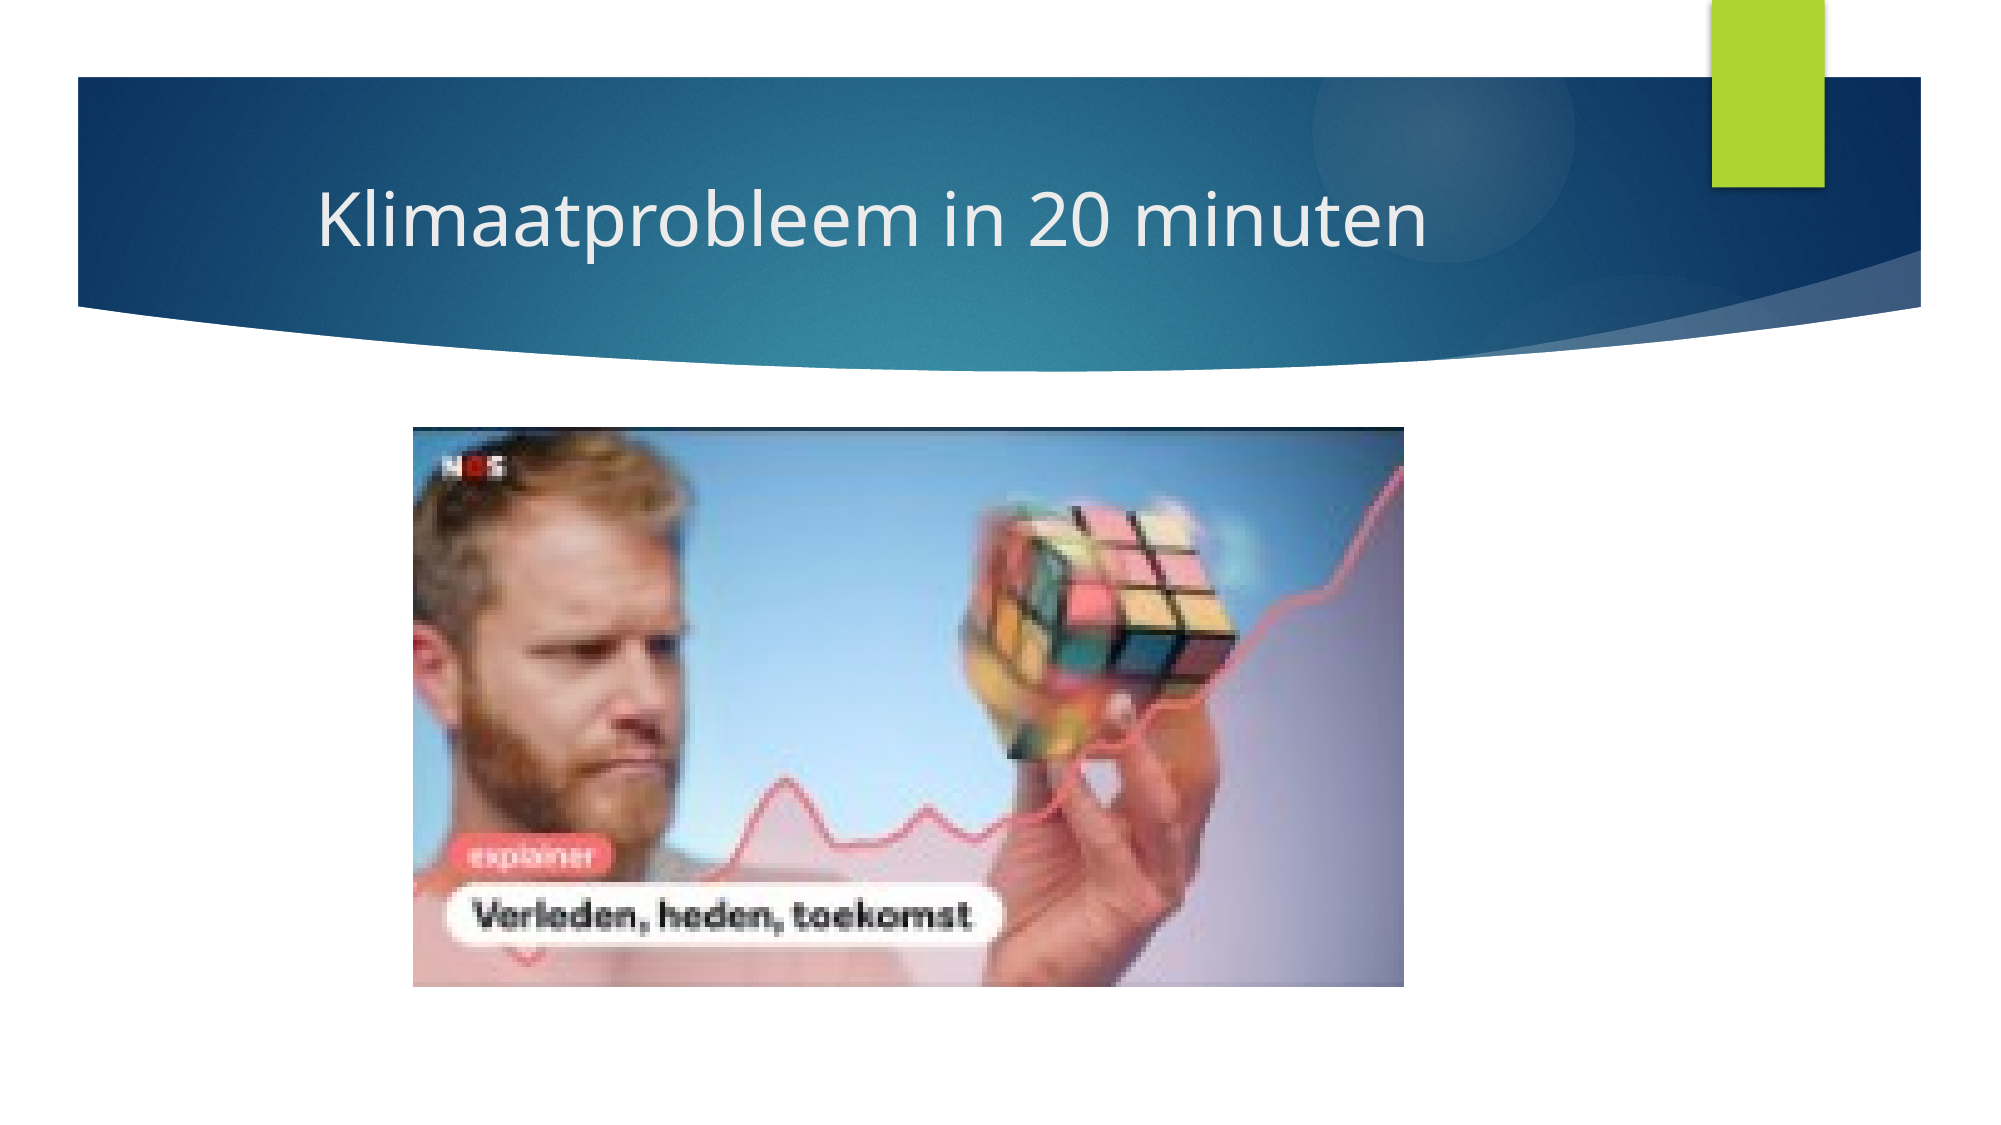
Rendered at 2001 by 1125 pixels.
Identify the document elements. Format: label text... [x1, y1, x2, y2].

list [411, 426, 1405, 988]
title Klimaatprobleem in 20 minuten [300, 158, 1738, 275]
